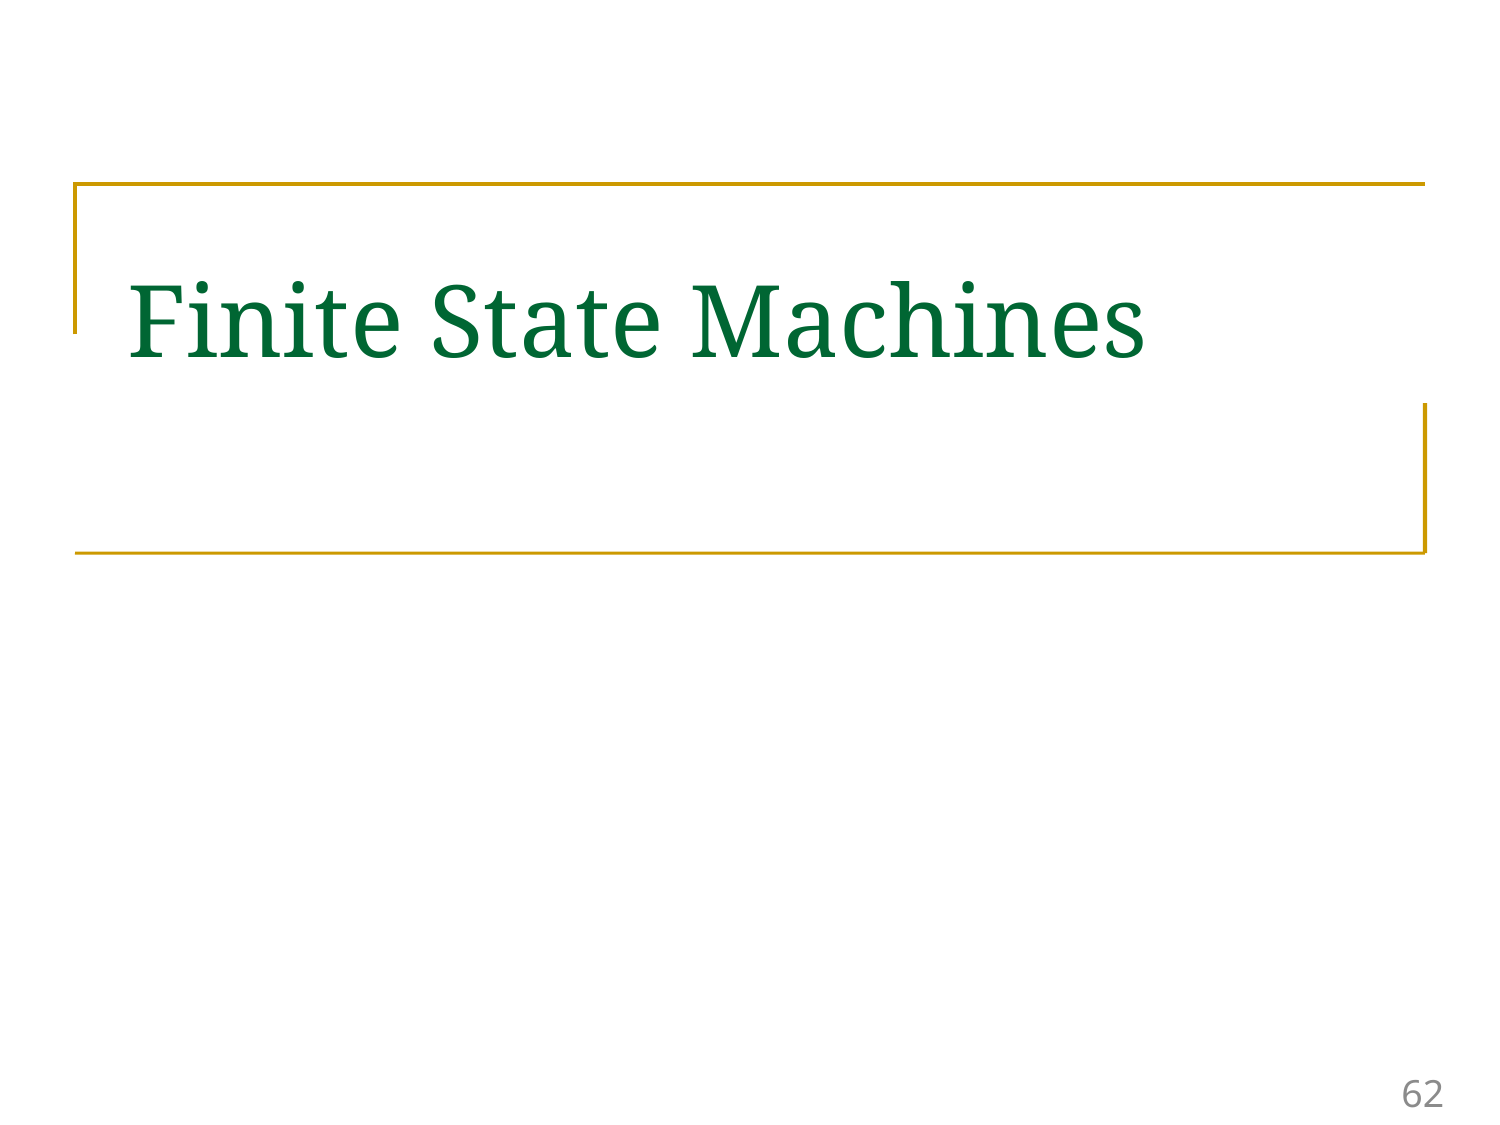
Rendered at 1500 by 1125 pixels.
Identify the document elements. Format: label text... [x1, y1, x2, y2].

title Finite State Machines [112, 249, 1413, 538]
slide_number 62 [1121, 1066, 1460, 1125]
